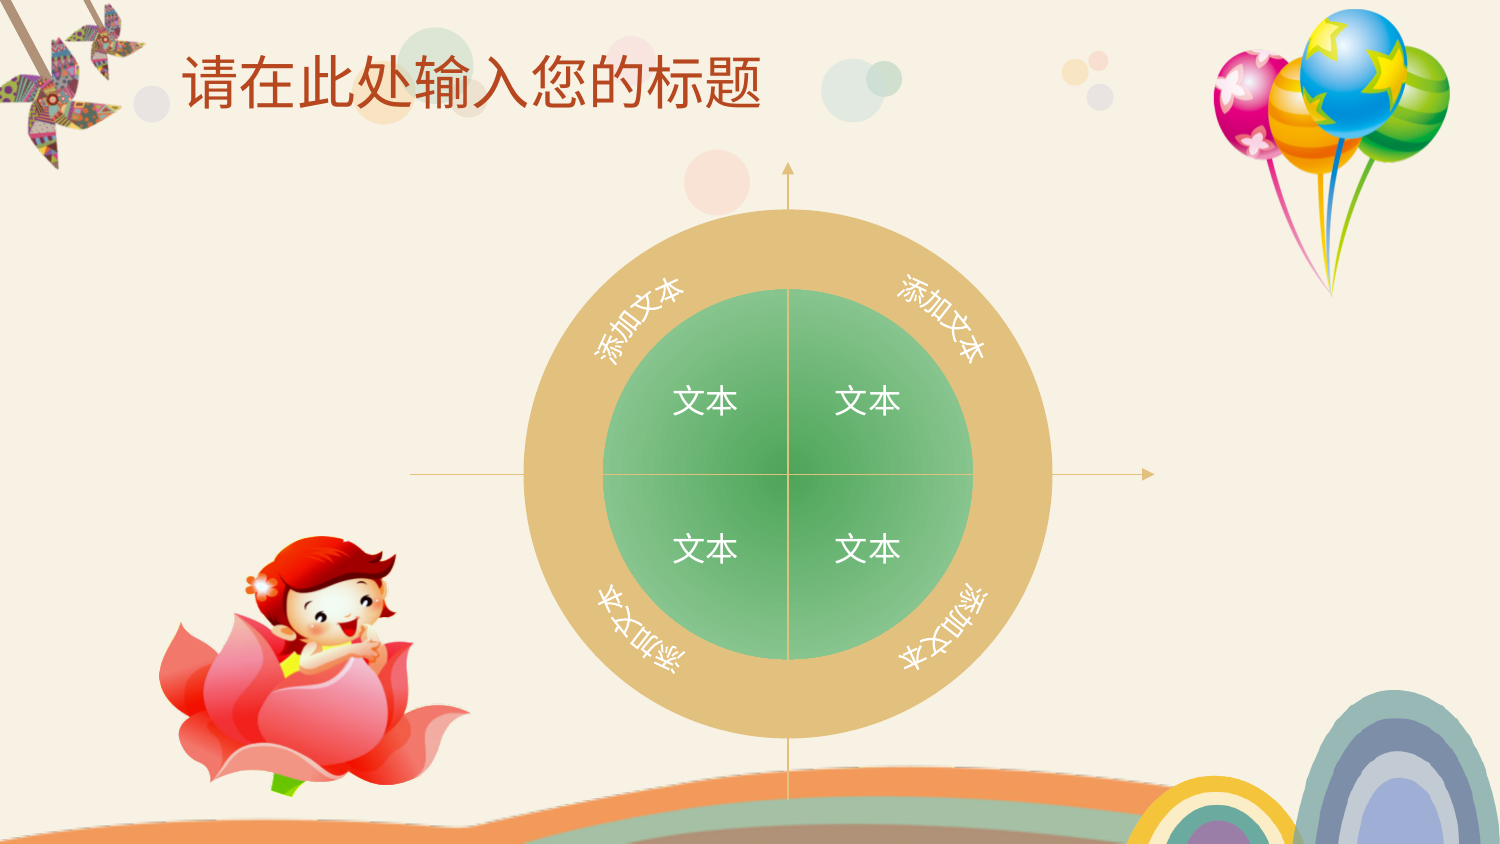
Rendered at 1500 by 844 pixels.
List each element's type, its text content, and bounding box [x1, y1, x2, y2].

text_box 文本 [819, 512, 918, 585]
text_box [789, 208, 1054, 474]
text_box [603, 289, 787, 474]
picture [0, 536, 1500, 844]
text_box 文本 [656, 364, 756, 436]
text_box [789, 289, 973, 474]
picture [1184, 0, 1486, 302]
text_box 请在此处输入您的标题 [165, 39, 935, 124]
text_box [603, 475, 787, 660]
text_box 文本 [656, 512, 756, 585]
text_box 文本 [819, 364, 918, 436]
text_box [522, 208, 787, 474]
text_box [789, 475, 973, 660]
text_box [523, 475, 787, 739]
text_box [789, 475, 1054, 739]
picture [0, 0, 152, 185]
